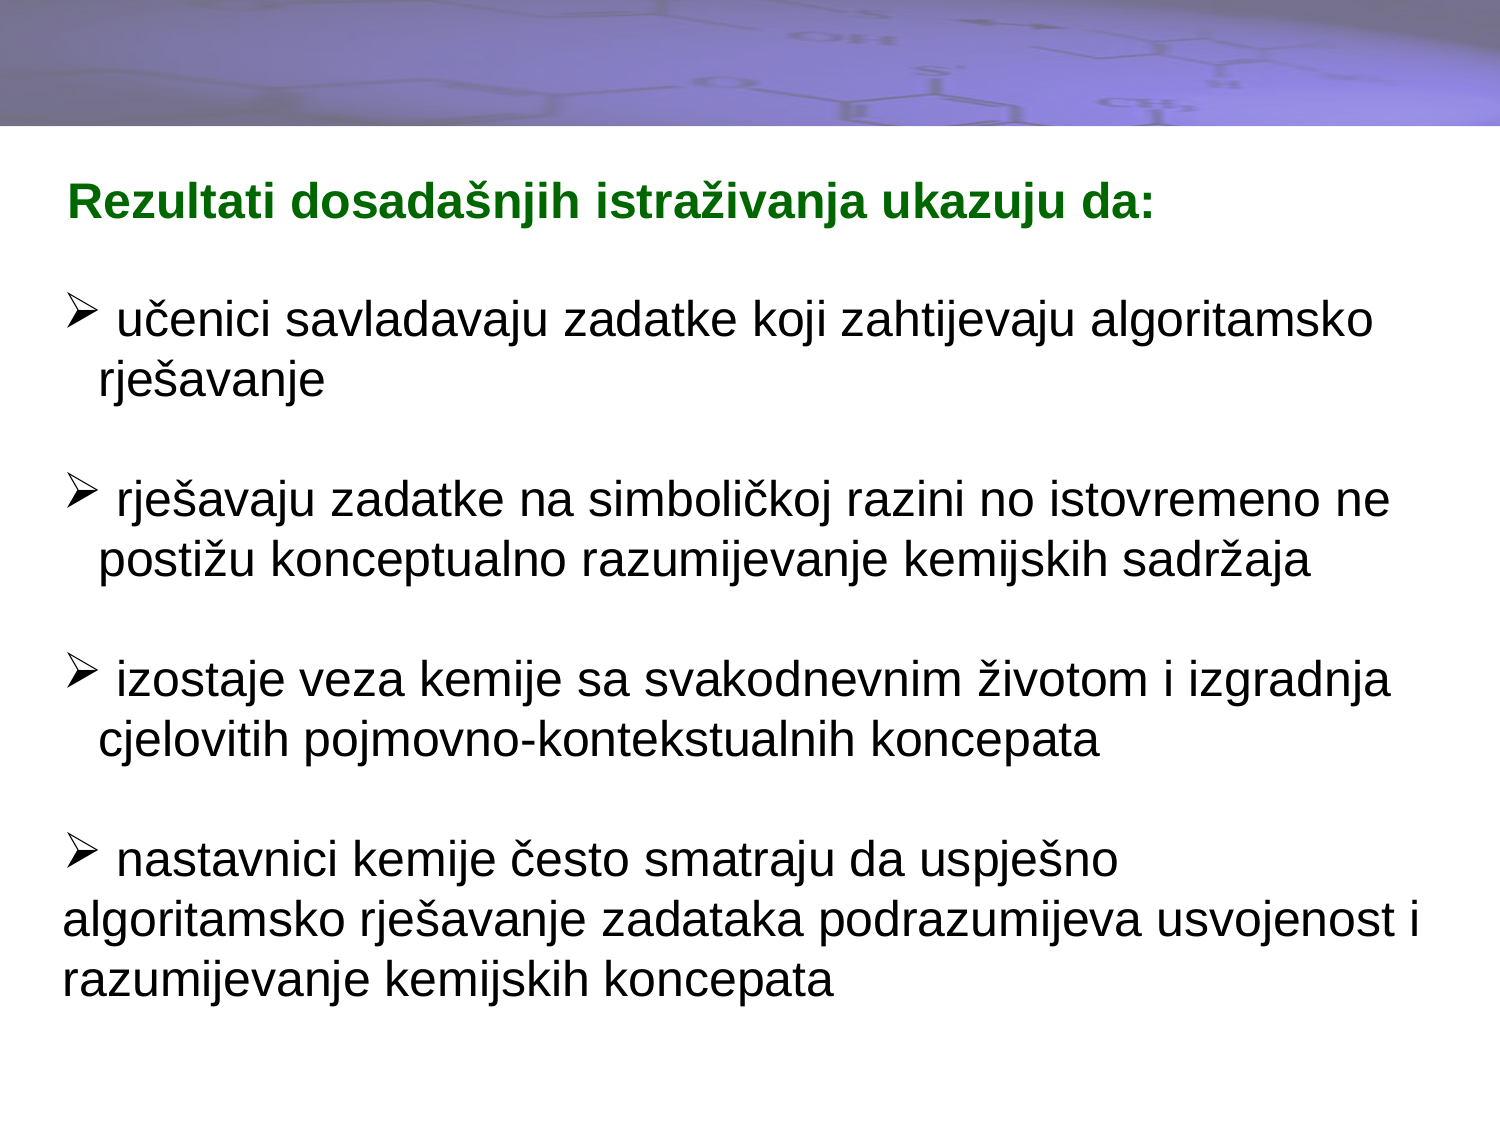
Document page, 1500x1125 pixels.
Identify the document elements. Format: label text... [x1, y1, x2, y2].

text_box učenici savladavaju zadatke koji zahtijevaju algoritamsko rješavanje rješavaju zadatke na simboličkoj razini no istovremeno ne postižu konceptualno razumijevanje kemijskih sadržaja izostaje veza kemije sa svakodnevnim životom i izgradnja cjelovitih pojmovno-kontekstualnih koncepata nastavnici kemije često smatraju da uspješno algoritamsko rješavanje zadataka podrazumijeva usvojenost i razumijevanje kemijskih koncepata [48, 278, 1490, 1014]
text_box Rezultati dosadašnjih istraživanja ukazuju da: [53, 160, 1365, 236]
